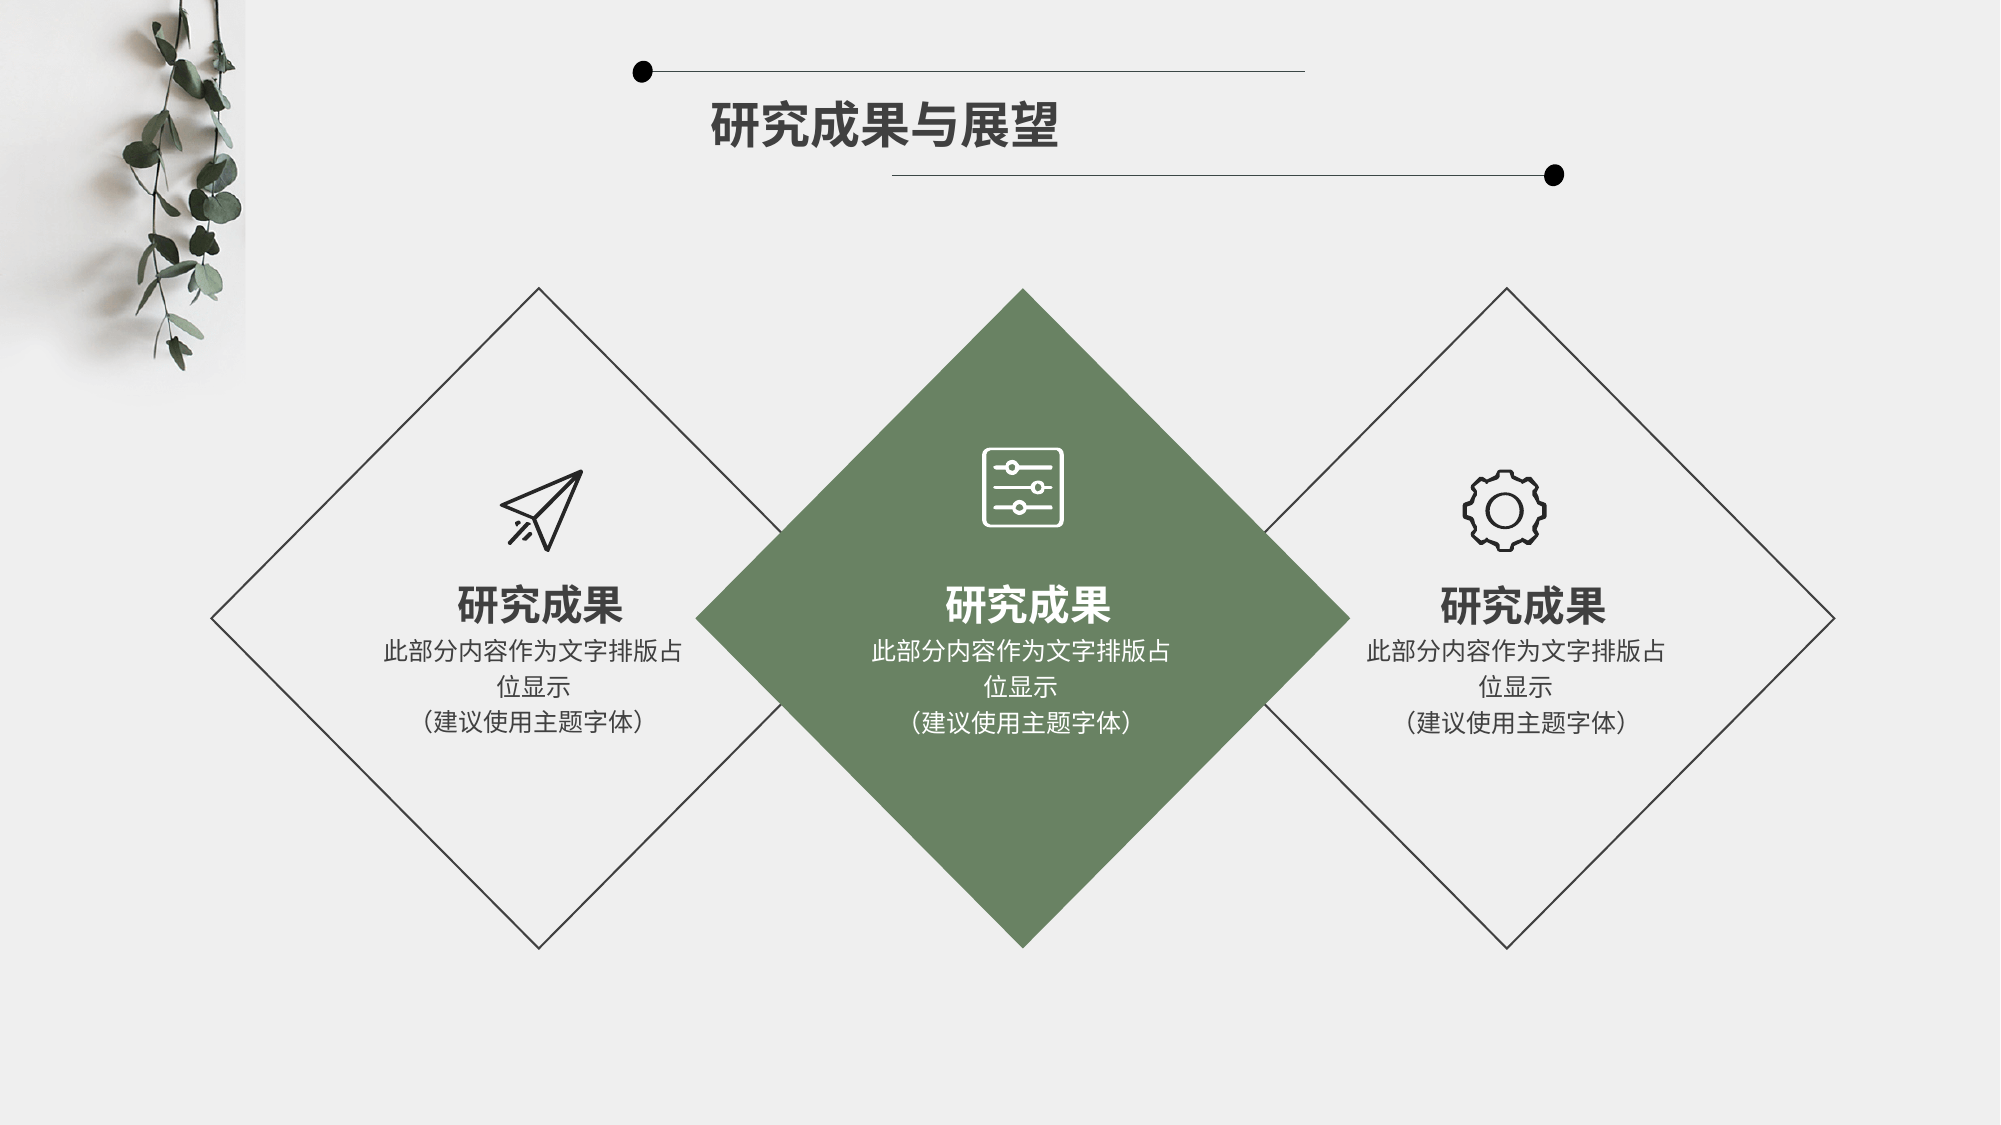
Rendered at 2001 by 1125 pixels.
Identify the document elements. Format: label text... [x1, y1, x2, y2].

text_box [982, 447, 1064, 528]
text_box [209, 286, 781, 950]
text_box 研究成果与展望 [695, 85, 1348, 161]
text_box [704, 286, 1352, 950]
text_box [1265, 286, 1836, 950]
text_box [499, 469, 583, 552]
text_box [1361, 560, 1687, 678]
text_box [891, 164, 1564, 187]
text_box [378, 560, 704, 677]
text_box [866, 560, 1192, 677]
text_box [1462, 469, 1547, 552]
picture [0, 0, 246, 422]
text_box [632, 60, 1305, 83]
